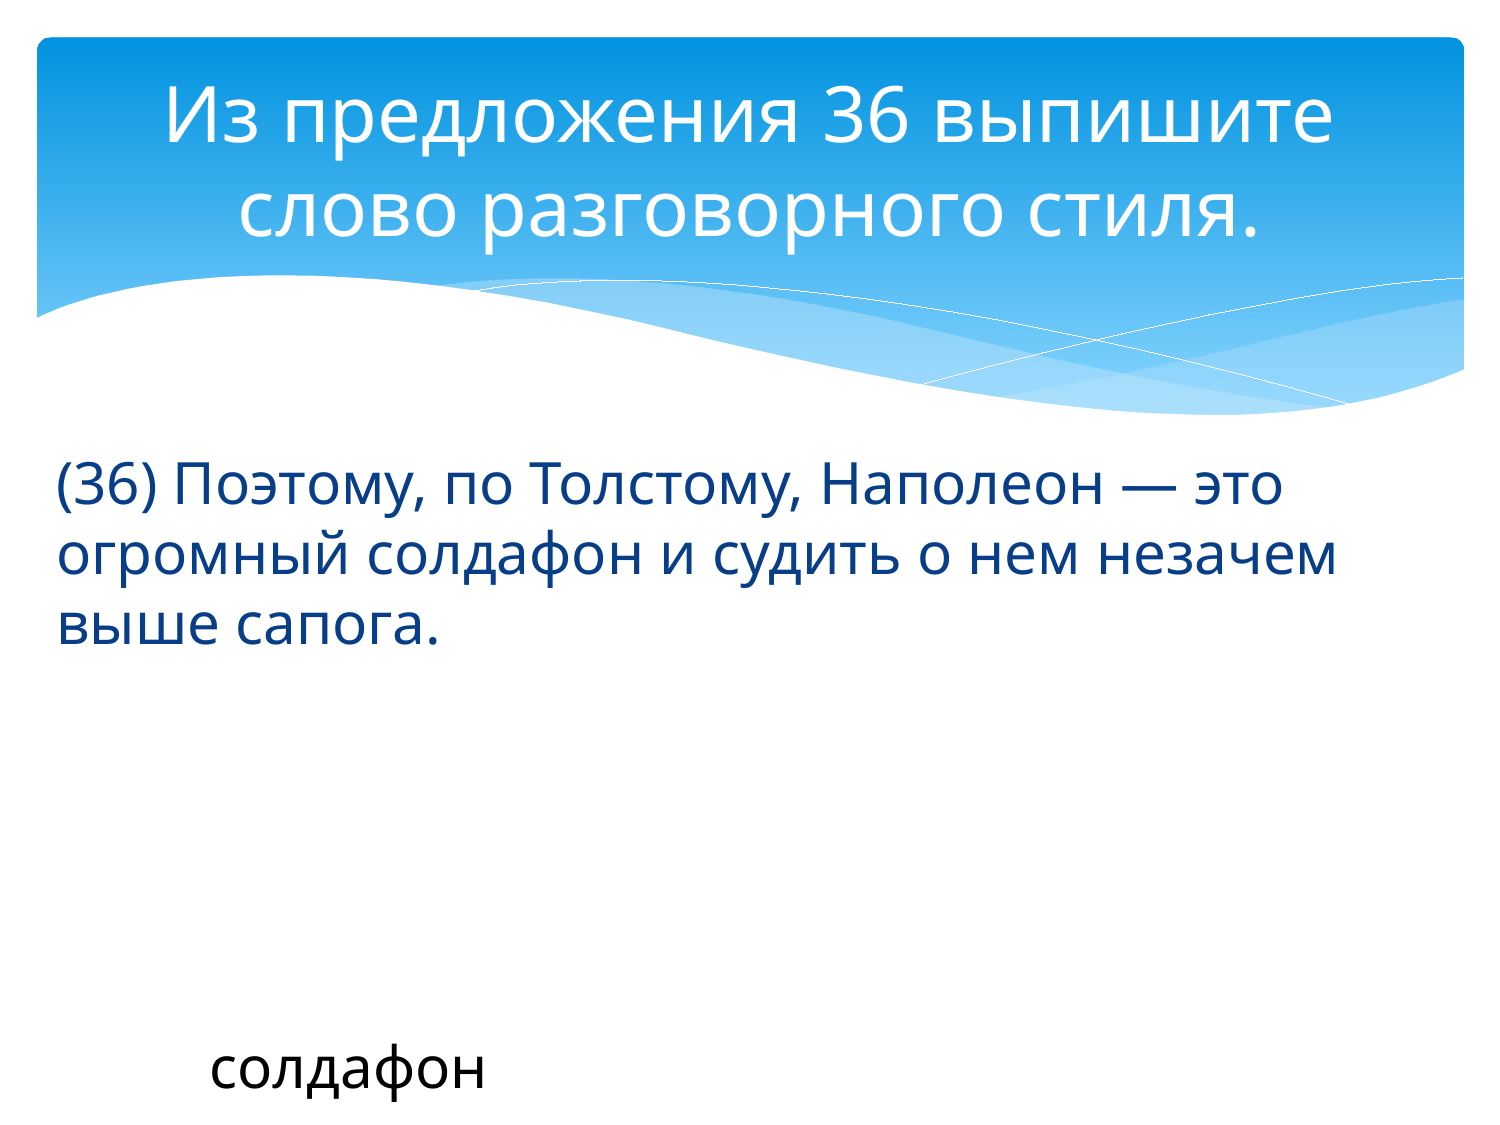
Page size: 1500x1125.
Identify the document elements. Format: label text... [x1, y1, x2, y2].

list (36) Поэтому, по Толстому, Наполеон — это огромный солдафон и судить о нем незачем выше сапога. [41, 438, 1459, 1005]
text_box солдафон [194, 1023, 1317, 1108]
title Из предложения 36 выпишите слово разговорного стиля. [75, 55, 1425, 261]
